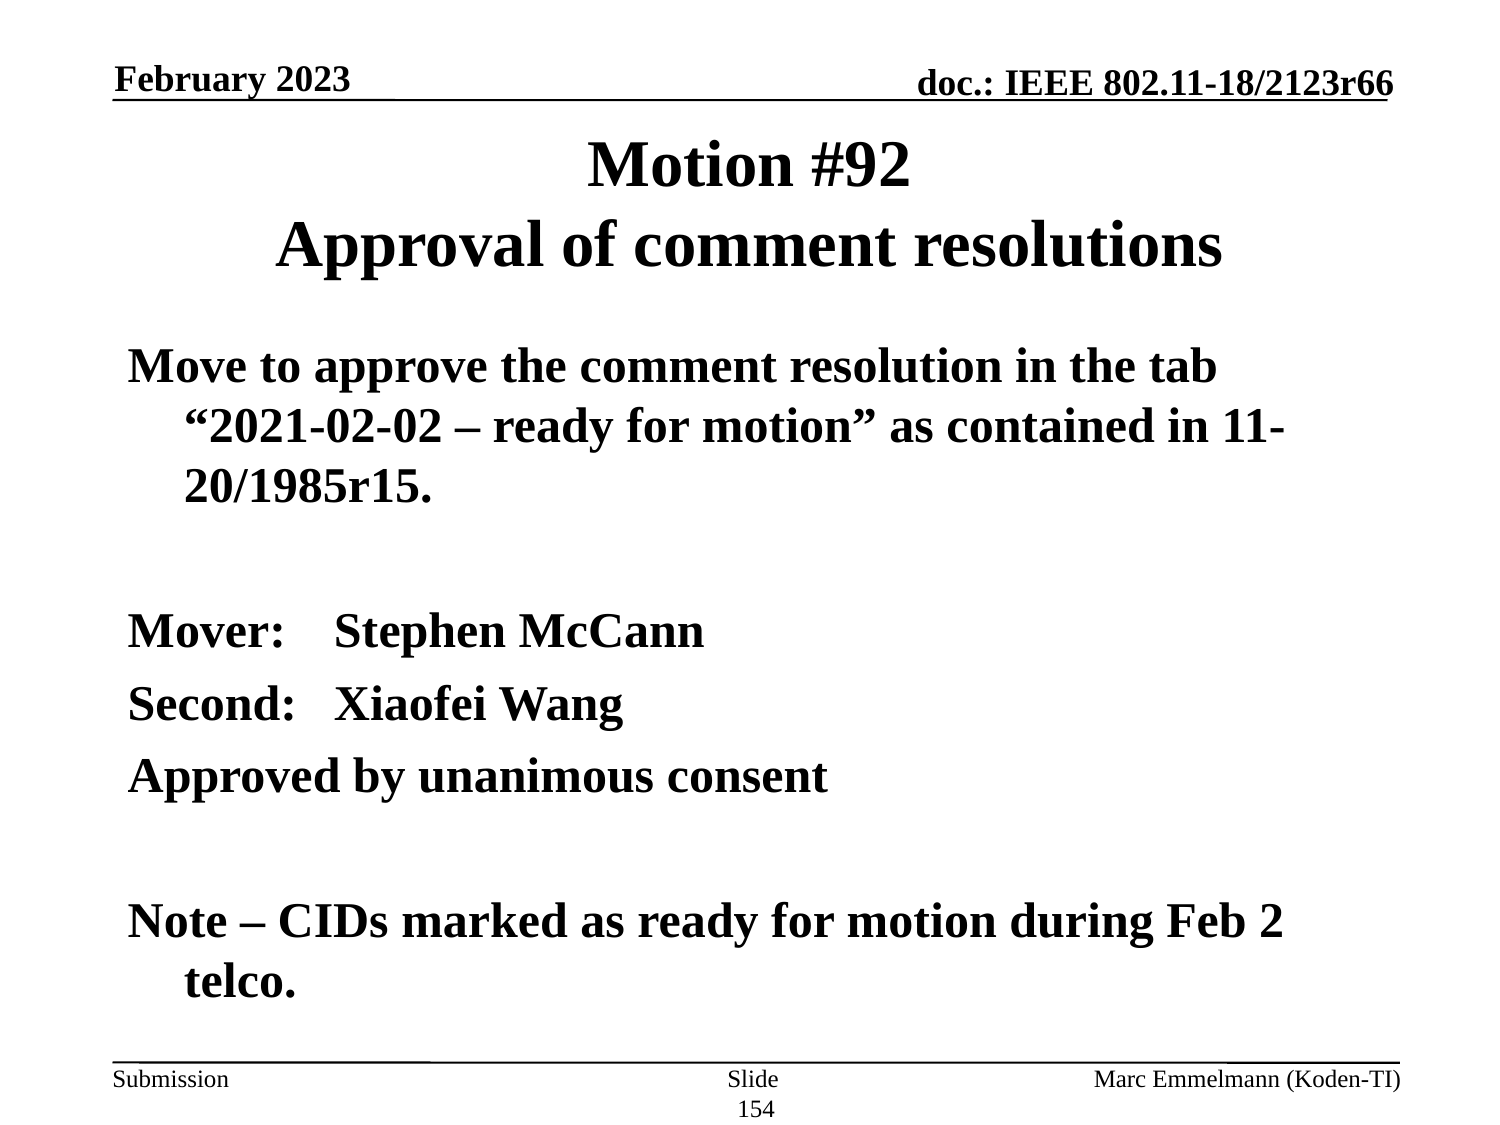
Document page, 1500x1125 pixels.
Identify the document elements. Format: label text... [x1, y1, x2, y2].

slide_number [114, 54, 423, 100]
slide_number Slide 154 [712, 1061, 800, 1123]
title Motion #92 Approval of comment resolutions [112, 112, 1388, 288]
list Move to approve the comment resolution in the tab “2021-02-02 – ready for motion” as contained in 11-20/1985r15. Mover: Stephen McCann Second: Xiaofei Wang Approved by unanimous consent Note – CIDs marked as ready for motion during Feb 2 telco. [112, 324, 1388, 1000]
footer Marc Emmelmann (Koden-TI) [878, 1061, 1402, 1093]
